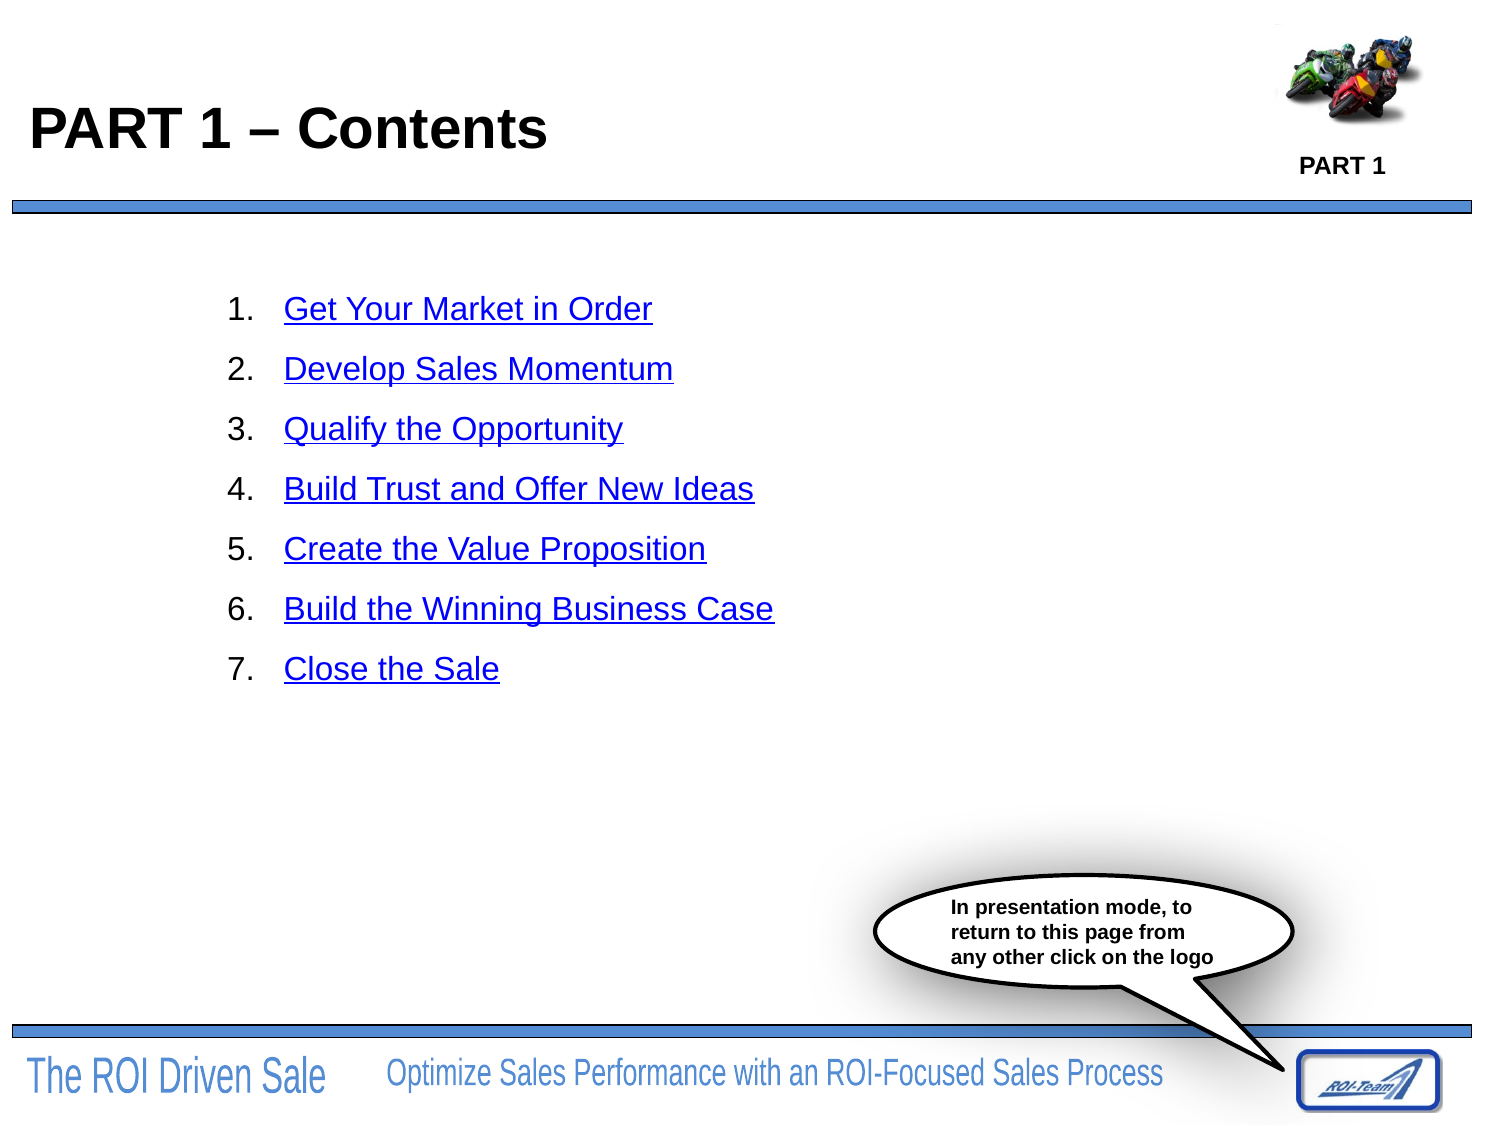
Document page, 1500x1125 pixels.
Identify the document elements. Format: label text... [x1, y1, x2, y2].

text_box In presentation mode, to return to this page from any other click on the logo [872, 872, 1295, 1072]
picture [1296, 1049, 1443, 1113]
title PART 1 – Contents [14, 50, 1163, 200]
text_box Get Your Market in Order Develop Sales Momentum Qualify the Opportunity Build Trust and Offer New Ideas Create the Value Proposition Build the Winning Business Case Close the Sale [212, 260, 1200, 695]
picture [1275, 100, 1430, 130]
picture [1275, 24, 1430, 99]
text_box PART 1 [1222, 142, 1463, 187]
